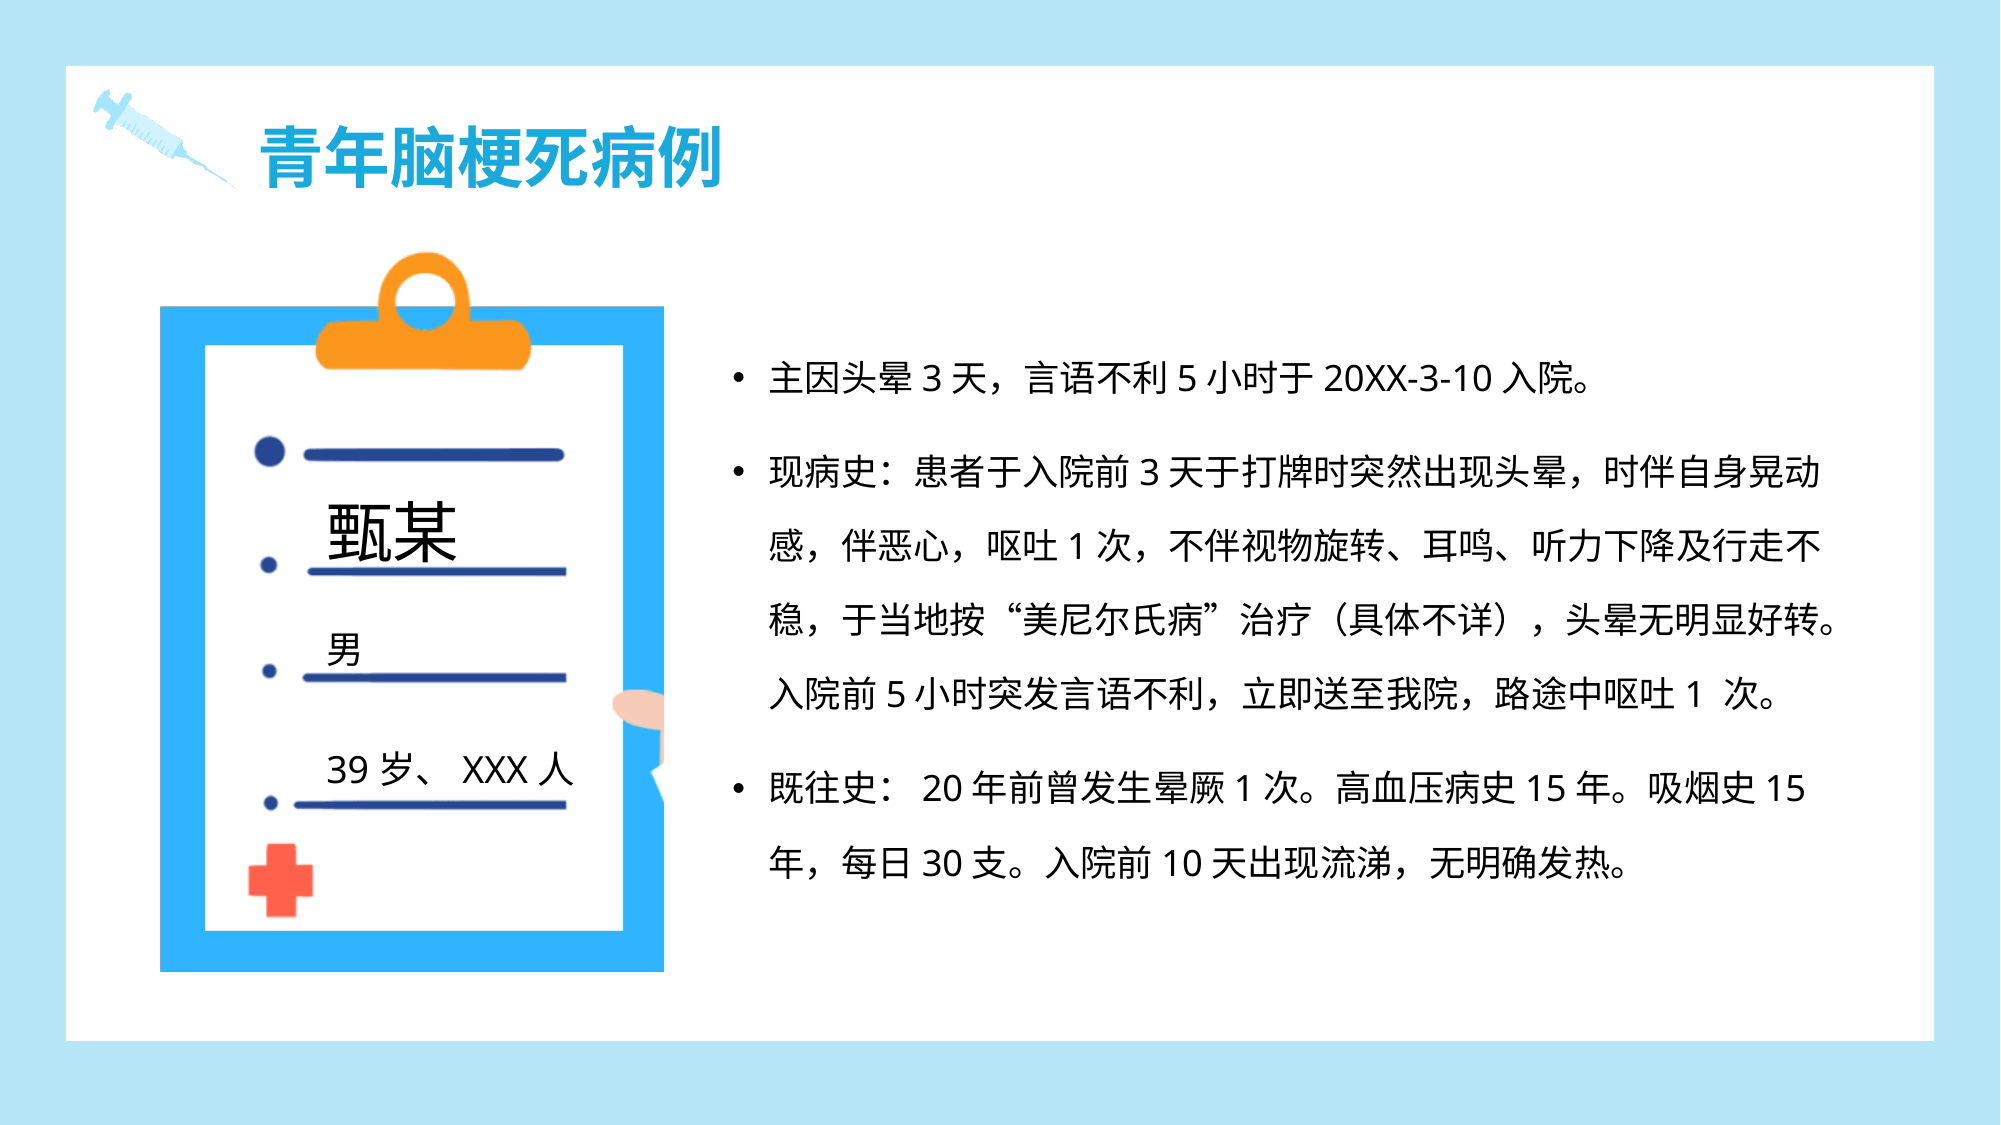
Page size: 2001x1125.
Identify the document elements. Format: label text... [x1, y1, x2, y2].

text_box [65, 65, 1935, 1042]
text_box 主因头晕3天，言语不利5小时于20XX-3-10入院。 现病史：患者于入院前3天于打牌时突然出现头晕，时伴自身晃动感，伴恶心，呕吐1次，不伴视物旋转、耳鸣、听力下降及行走不稳，于当地按“美尼尔氏病”治疗（具体不详），头晕无明显好转。入院前5小时突发言语不利，立即送至我院，路途中呕吐1 次。 既往史：20年前曾发生晕厥1次。高血压病史15年。吸烟史15年，每日30支。入院前10天出现流涕，无明确发热。 [717, 316, 1856, 952]
text_box 青年脑梗死病例 [242, 107, 762, 197]
picture [144, 211, 665, 1003]
picture [78, 63, 258, 209]
